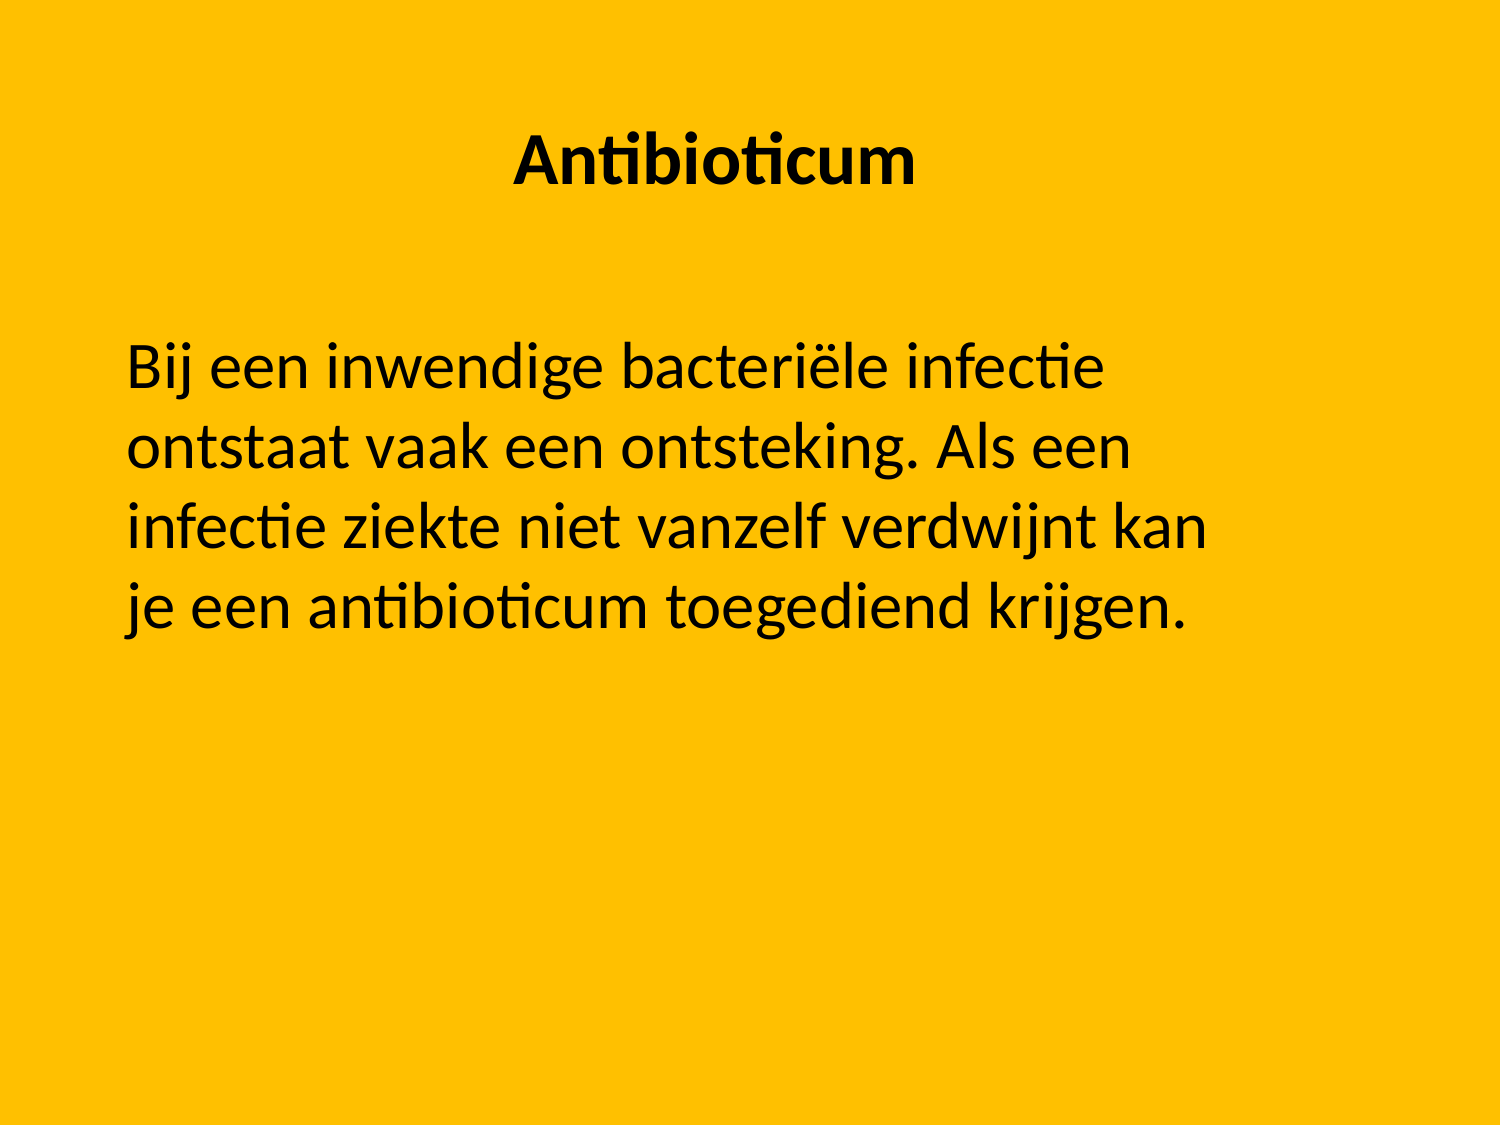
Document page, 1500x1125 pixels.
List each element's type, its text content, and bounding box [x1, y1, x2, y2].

text_box Antibioticum [137, 101, 1295, 287]
text_box Bij een inwendige bacteriële infectie ontstaat vaak een ontsteking. Als een infectie ziekte niet vanzelf verdwijnt kan je een antibioticum toegediend krijgen. [112, 314, 1270, 809]
